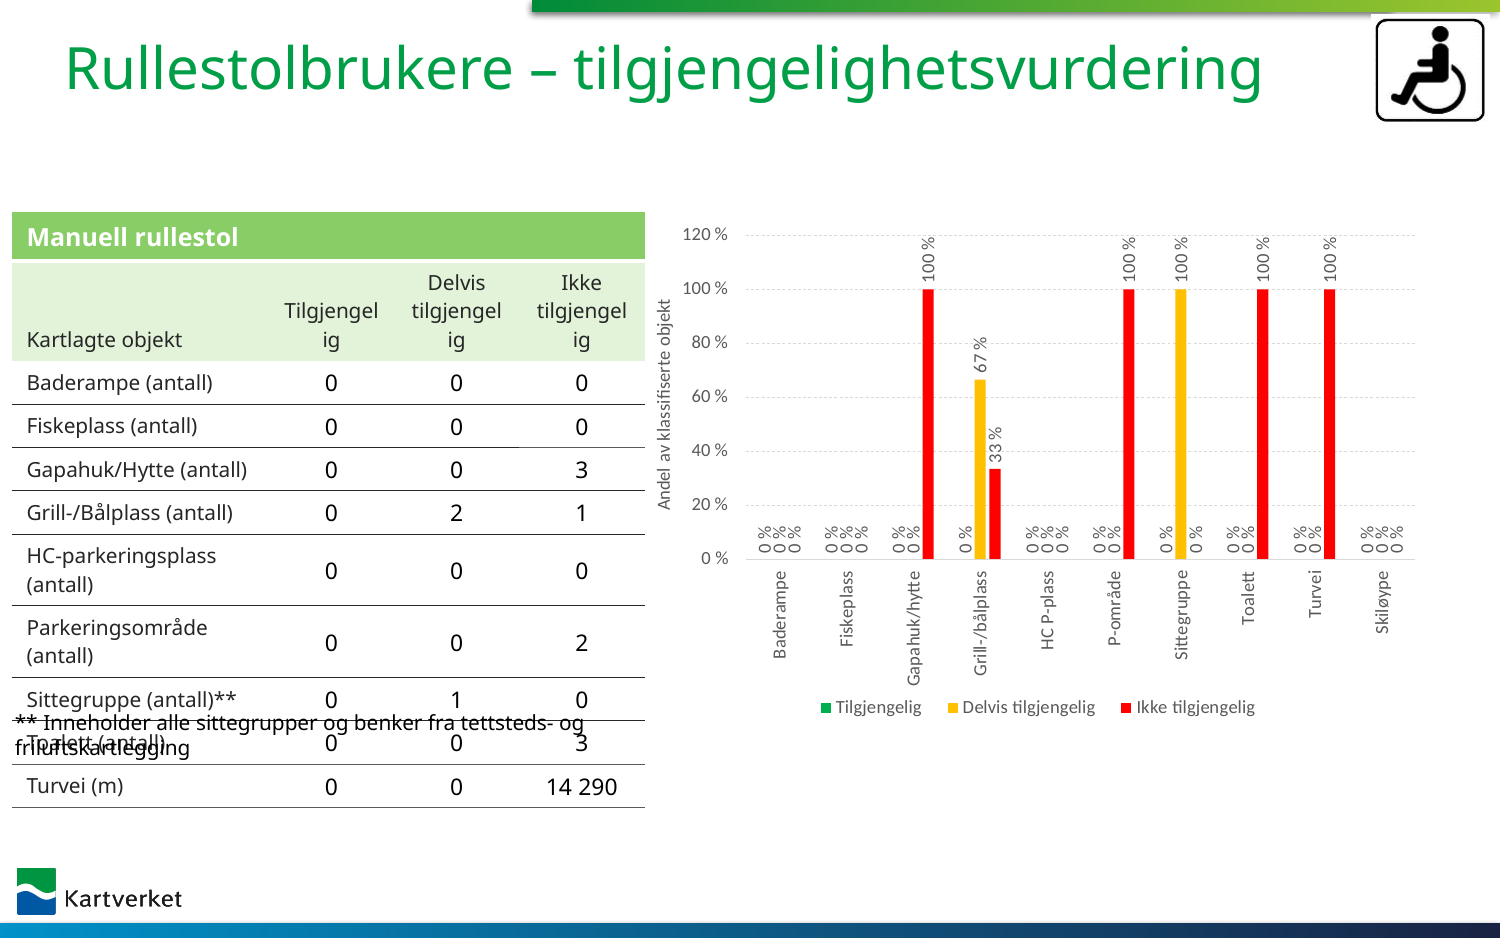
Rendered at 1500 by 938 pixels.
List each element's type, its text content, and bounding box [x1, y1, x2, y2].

table_cell Baderampe (antall) [12, 361, 269, 404]
table_cell 0 [269, 768, 394, 807]
table_cell 14 290 [519, 768, 645, 807]
table_cell Fiskeplass (antall) [12, 405, 269, 447]
table_cell Sittegruppe (antall)** [12, 678, 269, 702]
table_cell 3 [519, 448, 638, 490]
table_cell 0 [394, 405, 519, 447]
table_cell Turvei (m) [12, 768, 269, 807]
table_cell 0 [269, 606, 394, 677]
picture [1371, 13, 1491, 127]
table_cell 0 [394, 448, 519, 490]
table_cell Delvis tilgjengelig [394, 263, 519, 361]
table_cell HC-parkeringsplass (antall) [12, 535, 269, 605]
table_cell 0 [394, 535, 519, 605]
table_cell 0 [269, 448, 394, 490]
table_cell 1 [519, 491, 638, 534]
table_cell Kartlagte objekt [12, 263, 269, 361]
table_cell 1 [394, 678, 519, 702]
table_cell 0 [519, 678, 638, 702]
table_cell Parkeringsområde (antall) [12, 606, 269, 677]
table_cell 0 [394, 606, 519, 677]
table_cell 2 [394, 491, 519, 534]
table_cell 0 [269, 678, 394, 702]
table_cell Ikke tilgjengelig [519, 263, 638, 361]
table_cell 0 [269, 491, 394, 534]
table_cell 0 [269, 535, 394, 605]
text_box Rullestolbrukere – tilgjengelighetsvurdering [49, 12, 1372, 109]
table_cell 0 [519, 361, 638, 404]
table_cell 0 [269, 405, 394, 447]
table_cell 0 [519, 535, 638, 605]
table_cell Grill-/Bålplass (antall) [12, 491, 269, 534]
table_cell Tilgjengelig [269, 263, 394, 361]
table_cell Gapahuk/Hytte (antall) [12, 448, 269, 490]
picture [643, 218, 1426, 728]
table_cell 0 [269, 361, 394, 404]
table_cell 0 [394, 768, 519, 807]
table_cell 0 [394, 361, 519, 404]
text_box ** Inneholder alle sittegrupper og benker fra tettsteds- og friluftskartlegging [0, 702, 745, 768]
table_header Manuell rullestol [12, 212, 645, 259]
table_cell 2 [519, 606, 638, 677]
table_cell 0 [519, 405, 638, 447]
